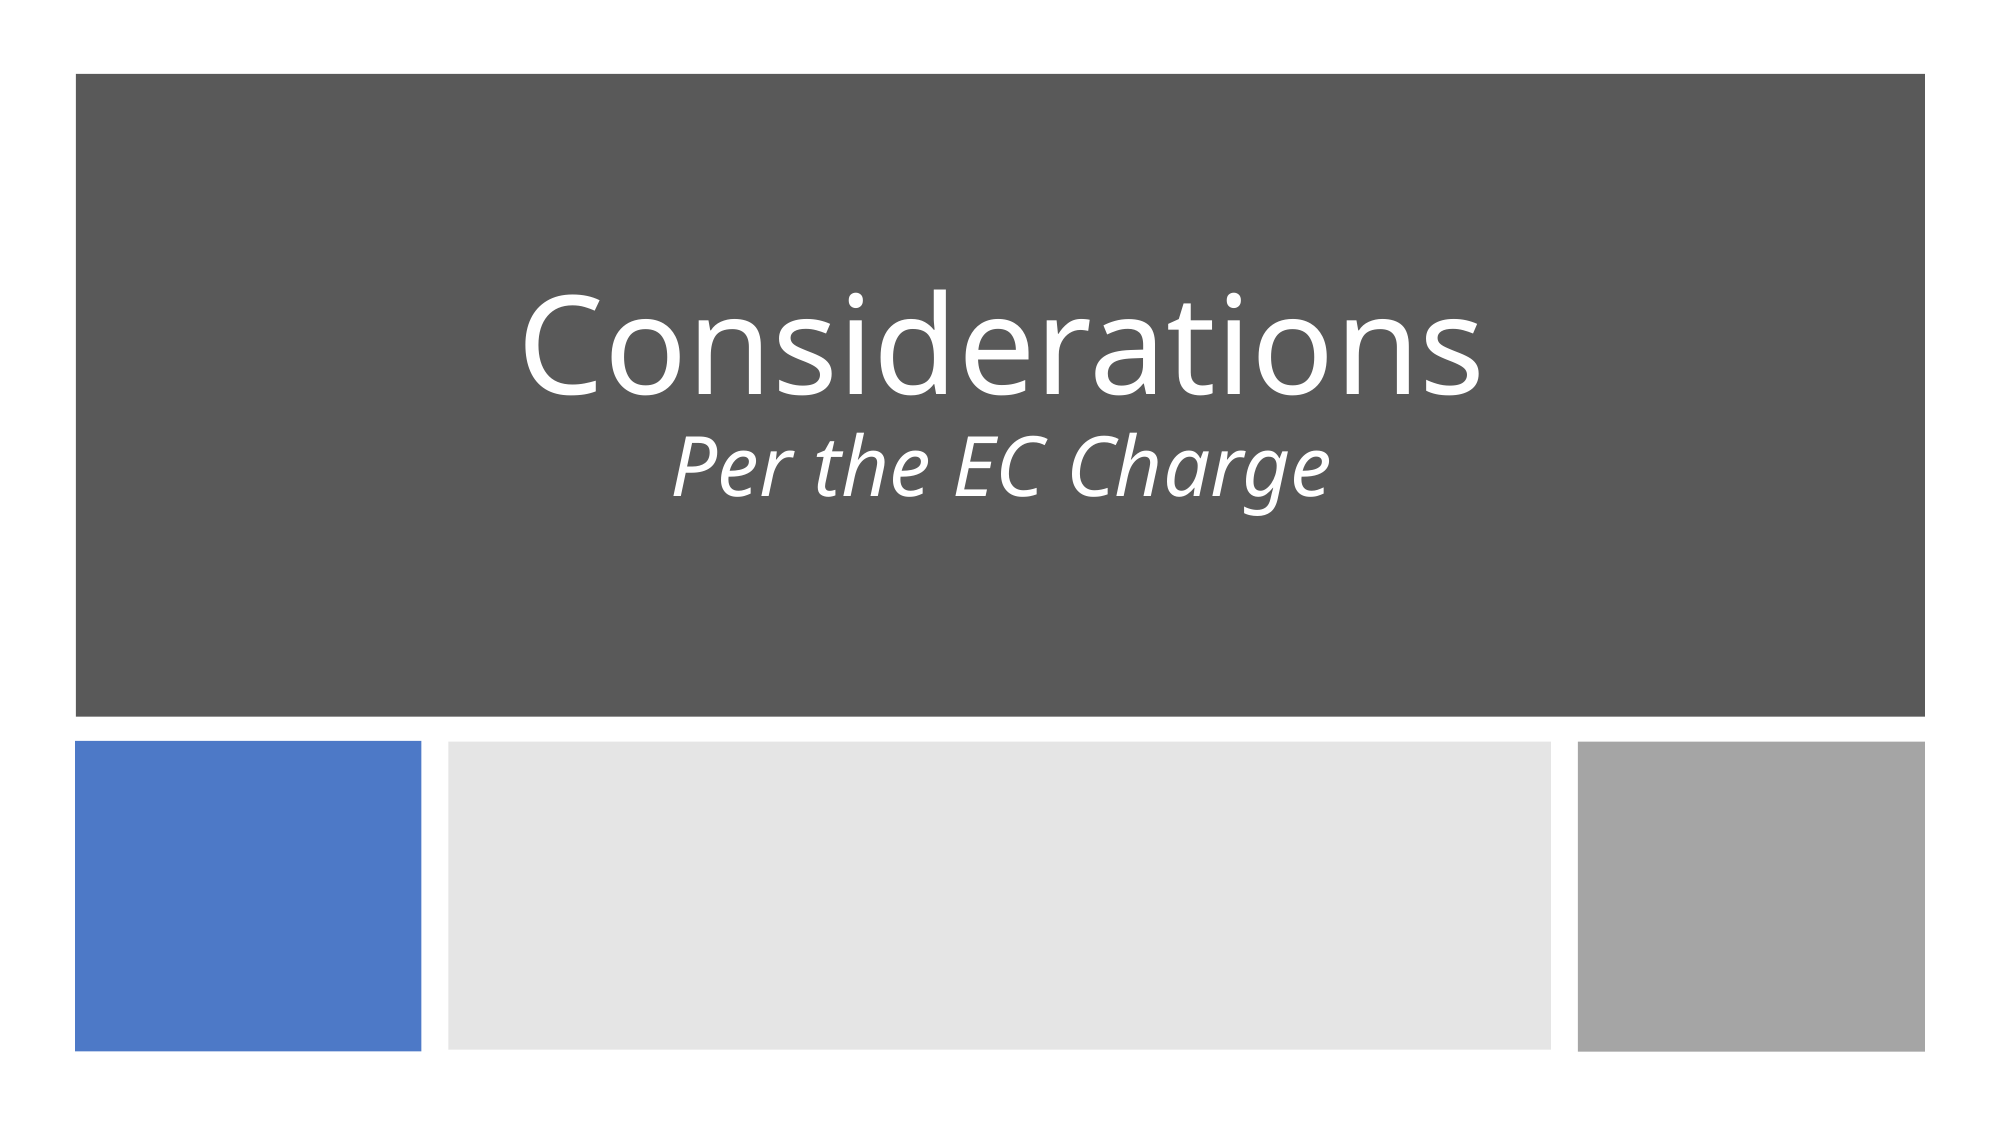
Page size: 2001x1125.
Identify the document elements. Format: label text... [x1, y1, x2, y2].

text_box [74, 740, 422, 1052]
text_box [447, 741, 1552, 1051]
text_box [1577, 741, 1926, 1053]
title Considerations Per the EC Charge [180, 179, 1823, 611]
text_box [75, 73, 1926, 718]
